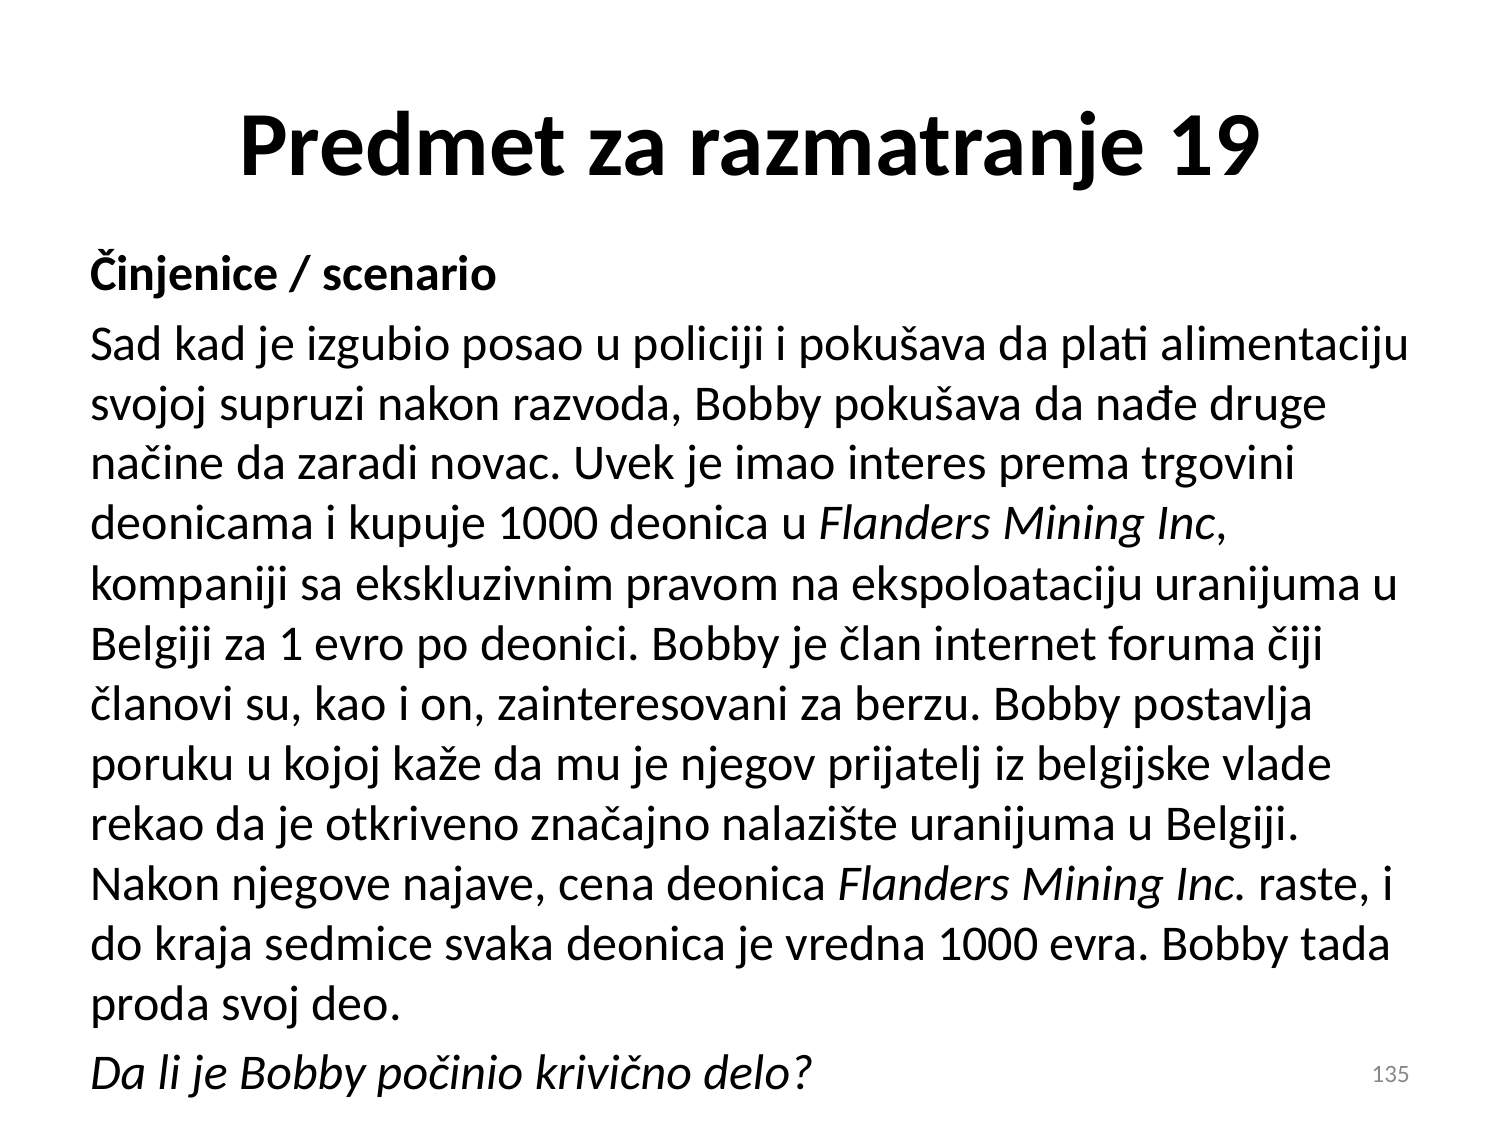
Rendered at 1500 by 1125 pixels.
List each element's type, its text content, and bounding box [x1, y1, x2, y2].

list Činjenice / scenario Sad kad je izgubio posao u policiji i pokušava da plati alimentaciju svojoj supruzi nakon razvoda, Bobby pokušava da nađe druge načine da zaradi novac. Uvek je imao interes prema trgovini deonicama i kupuje 1000 deonica u Flanders Mining Inc, kompaniji sa ekskluzivnim pravom na ekspoloataciju uranijuma u Belgiji za 1 evro po deonici. Bobby je član internet foruma čiji članovi su, kao i on, zainteresovani za berzu. Bobby postavlja poruku u kojoj kaže da mu je njegov prijatelj iz belgijske vlade rekao da je otkriveno značajno nalazište uranijuma u Belgiji. Nakon njegove najave, cena deonica Flanders Mining Inc. raste, i do kraja sedmice svaka deonica je vredna 1000 evra. Bobby tada proda svoj deo. Da li je Bobby počinio krivično delo? [74, 232, 1426, 1006]
slide_number 135 [1074, 1042, 1425, 1103]
title Predmet za razmatranje 19 [74, 44, 1426, 232]
